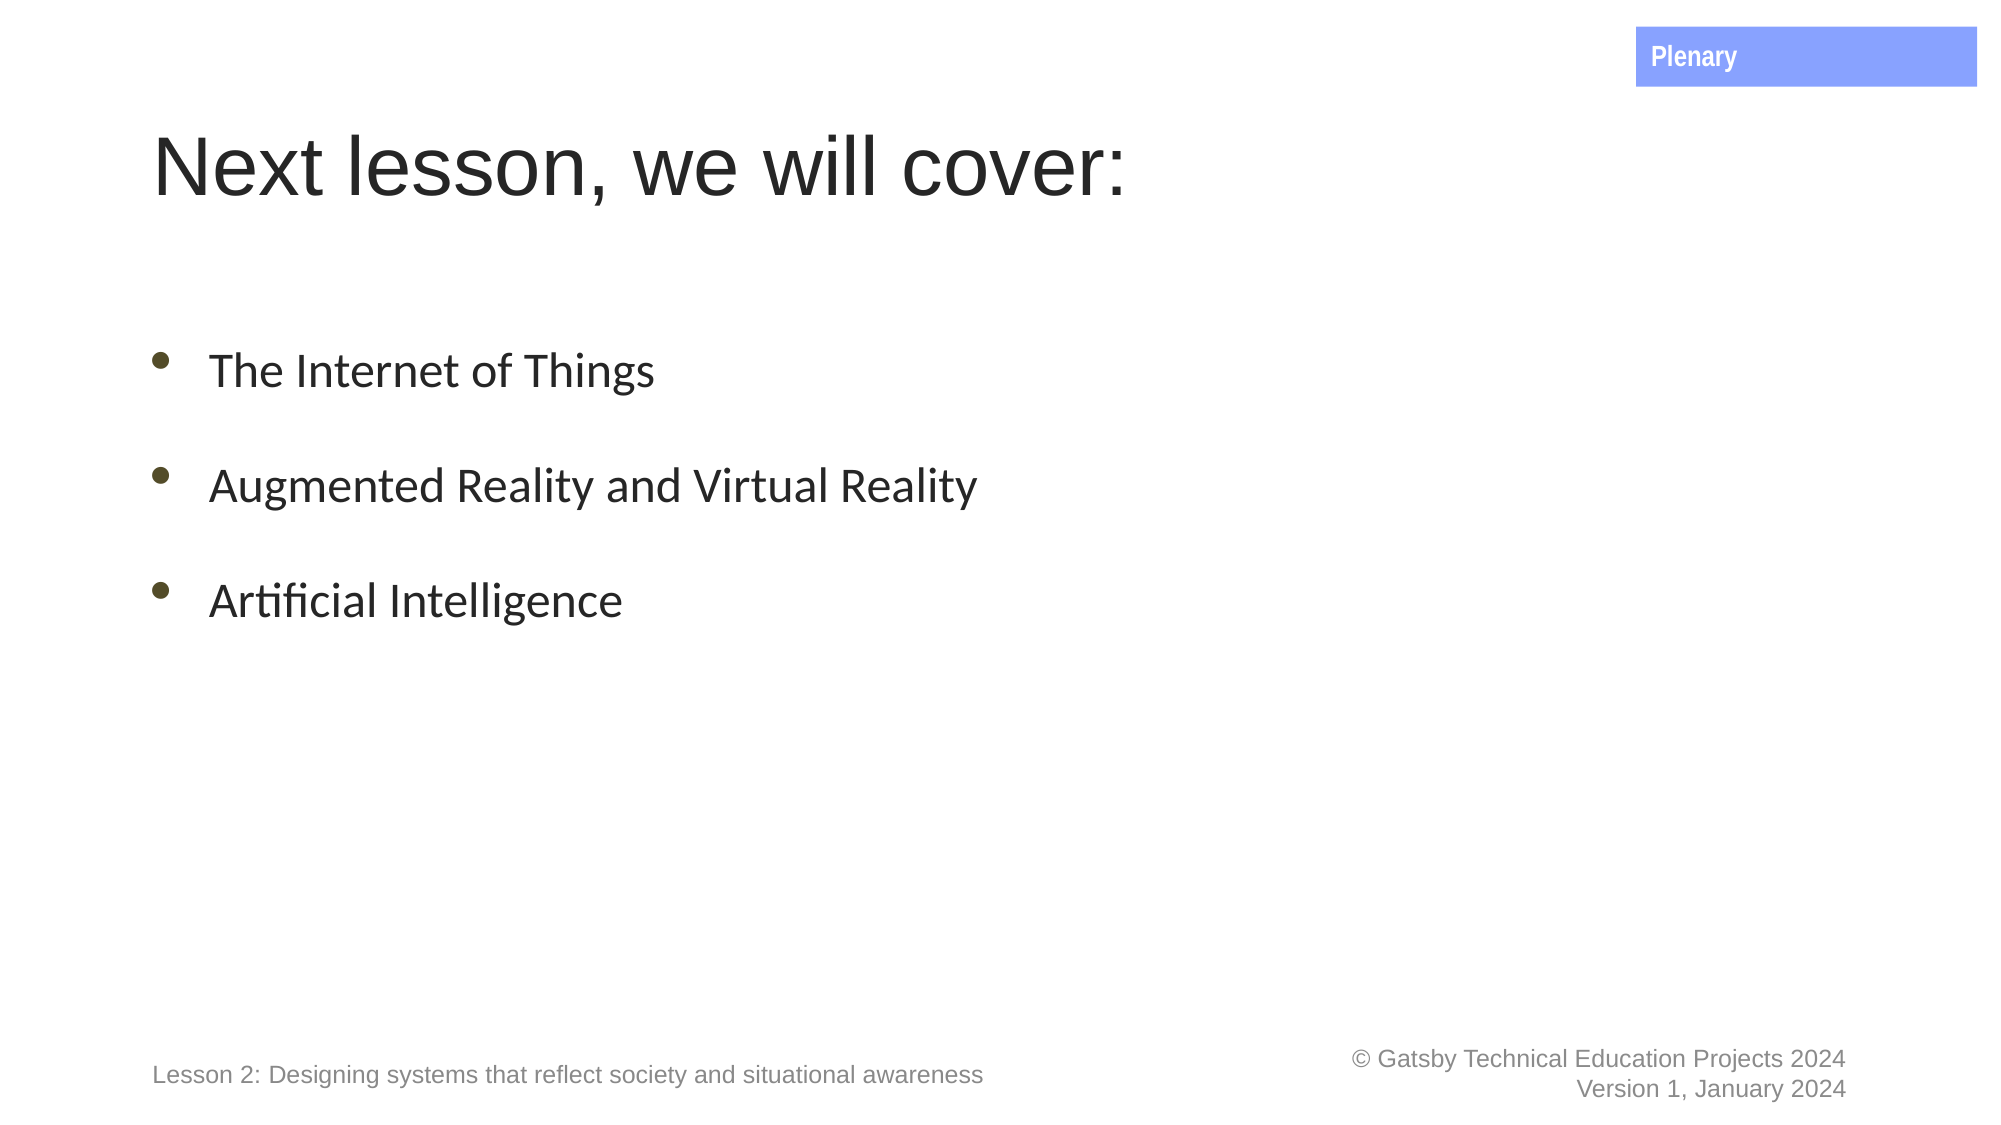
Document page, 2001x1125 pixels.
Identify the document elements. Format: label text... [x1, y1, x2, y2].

list Plenary [1636, 26, 1978, 87]
list The Internet of Things Augmented Reality and Virtual Reality Artificial Intelligence [137, 299, 1863, 1014]
title Next lesson, we will cover: [137, 59, 1863, 278]
list Lesson 2: Designing systems that reflect society and situational awareness [137, 1042, 1024, 1103]
